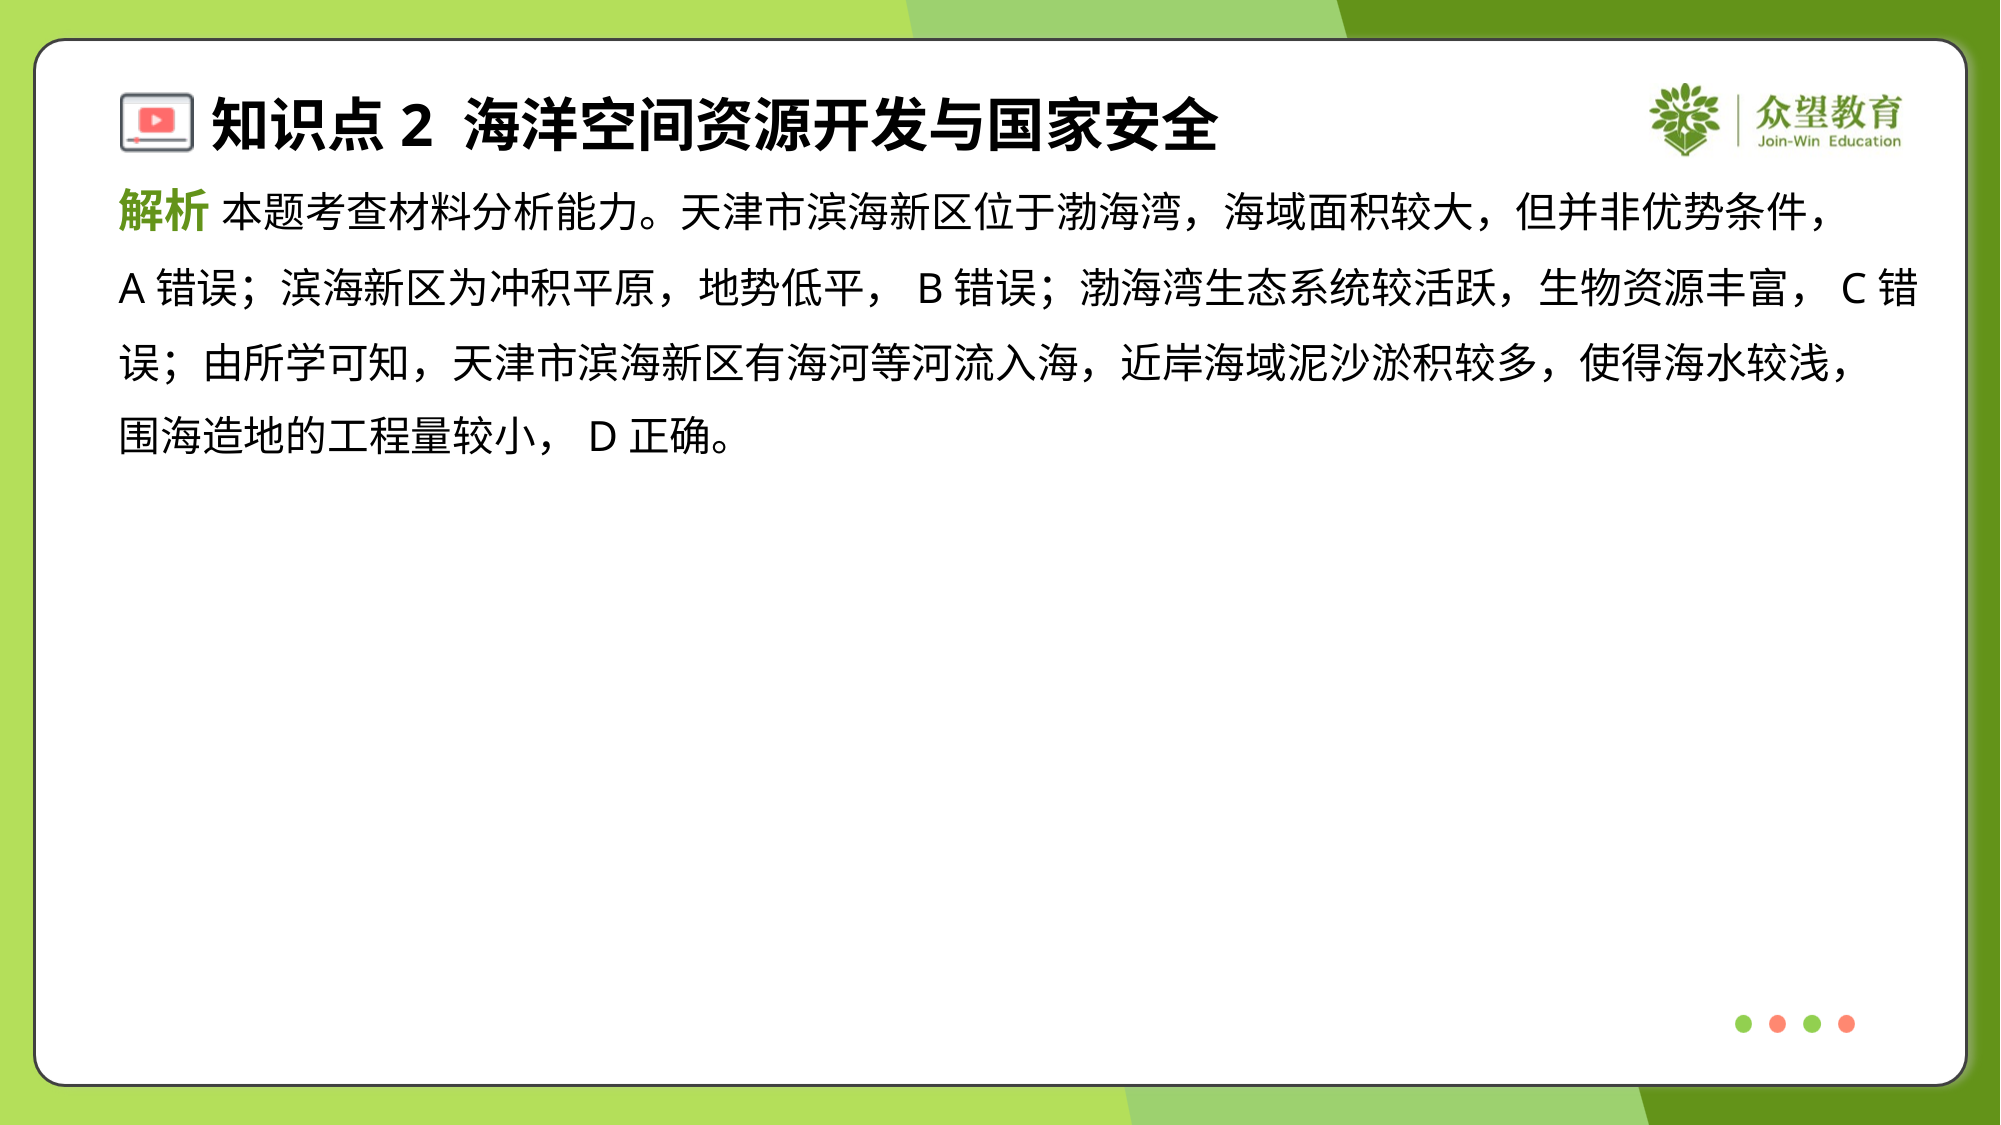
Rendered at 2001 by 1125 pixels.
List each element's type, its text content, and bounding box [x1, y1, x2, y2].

picture [0, 0, 2000, 1125]
text_box 解析 本题考查材料分析能力。天津市滨海新区位于渤海湾，海域面积较大，但并非优势条件， A错误；滨海新区为冲积平原，地势低平，B错误；渤海湾生态系统较活跃，生物资源丰富，C错 误；由所学可知，天津市滨海新区有海河等河流入海，近岸海域泥沙淤积较多，使得海水较浅， 围海造地的工程量较小，D正确。 [118, 159, 1883, 452]
